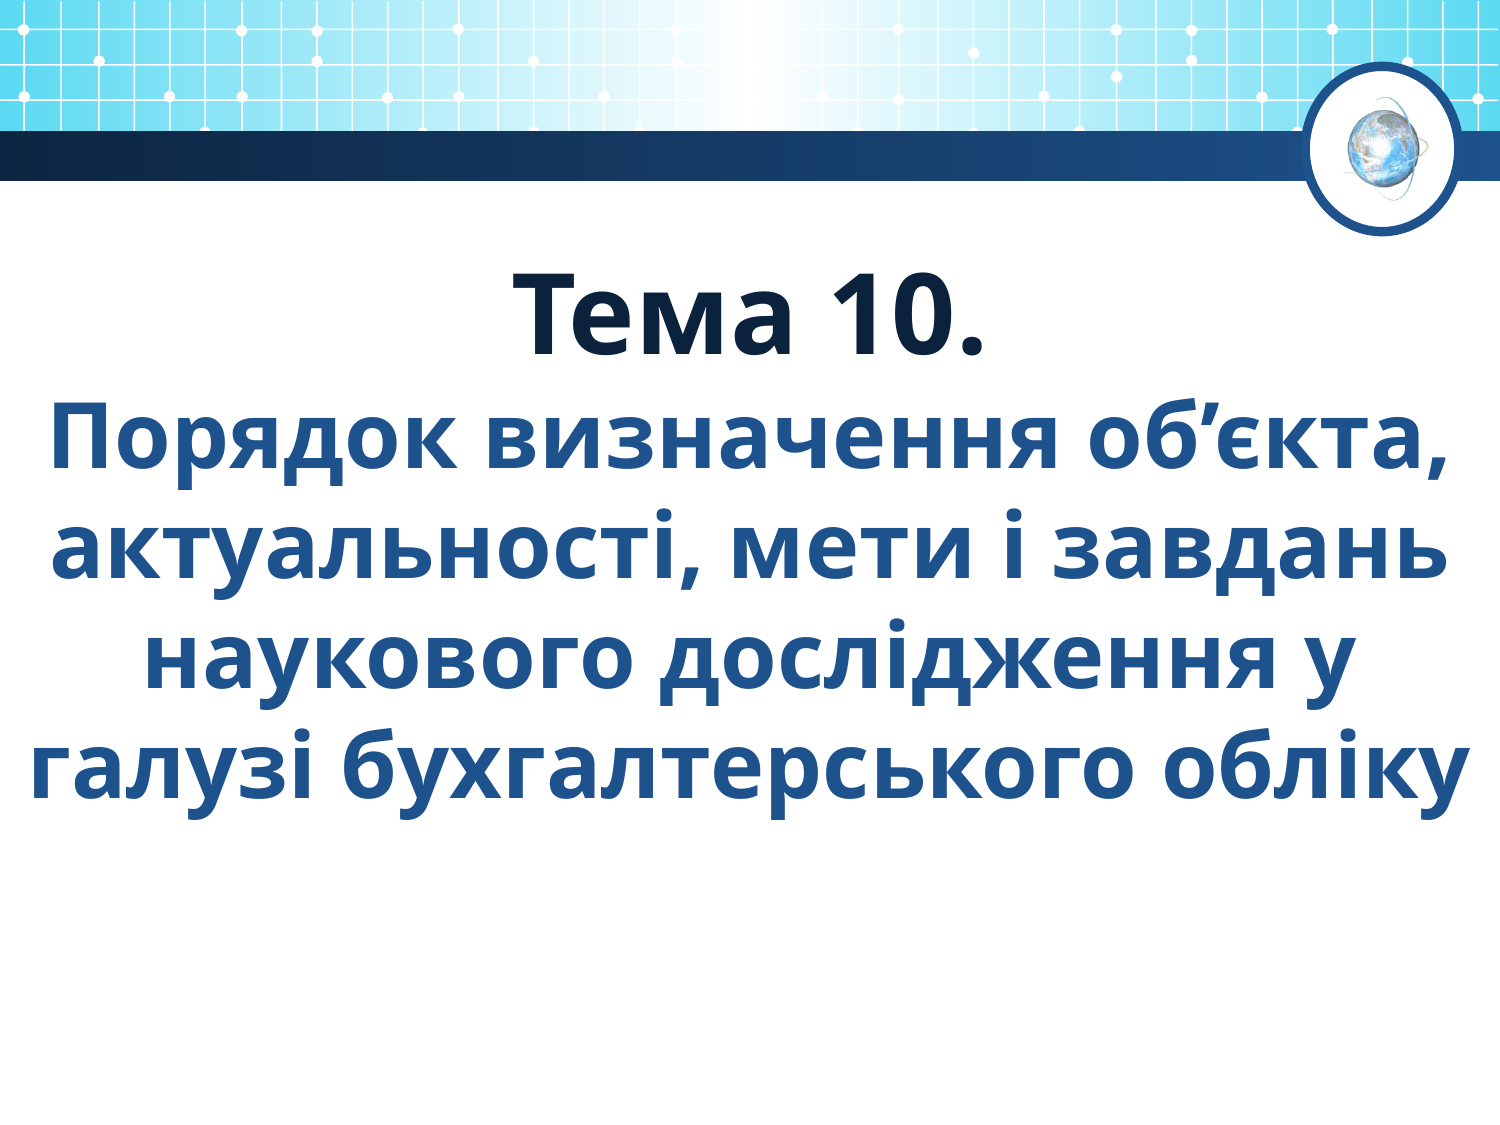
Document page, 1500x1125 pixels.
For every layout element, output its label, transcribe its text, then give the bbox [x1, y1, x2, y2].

title Тема 10. Порядок визначення об’єкта, актуальності, мети і завдань наукового дослідження у галузі бухгалтерського обліку [0, 125, 1500, 934]
picture [1314, 72, 1450, 125]
